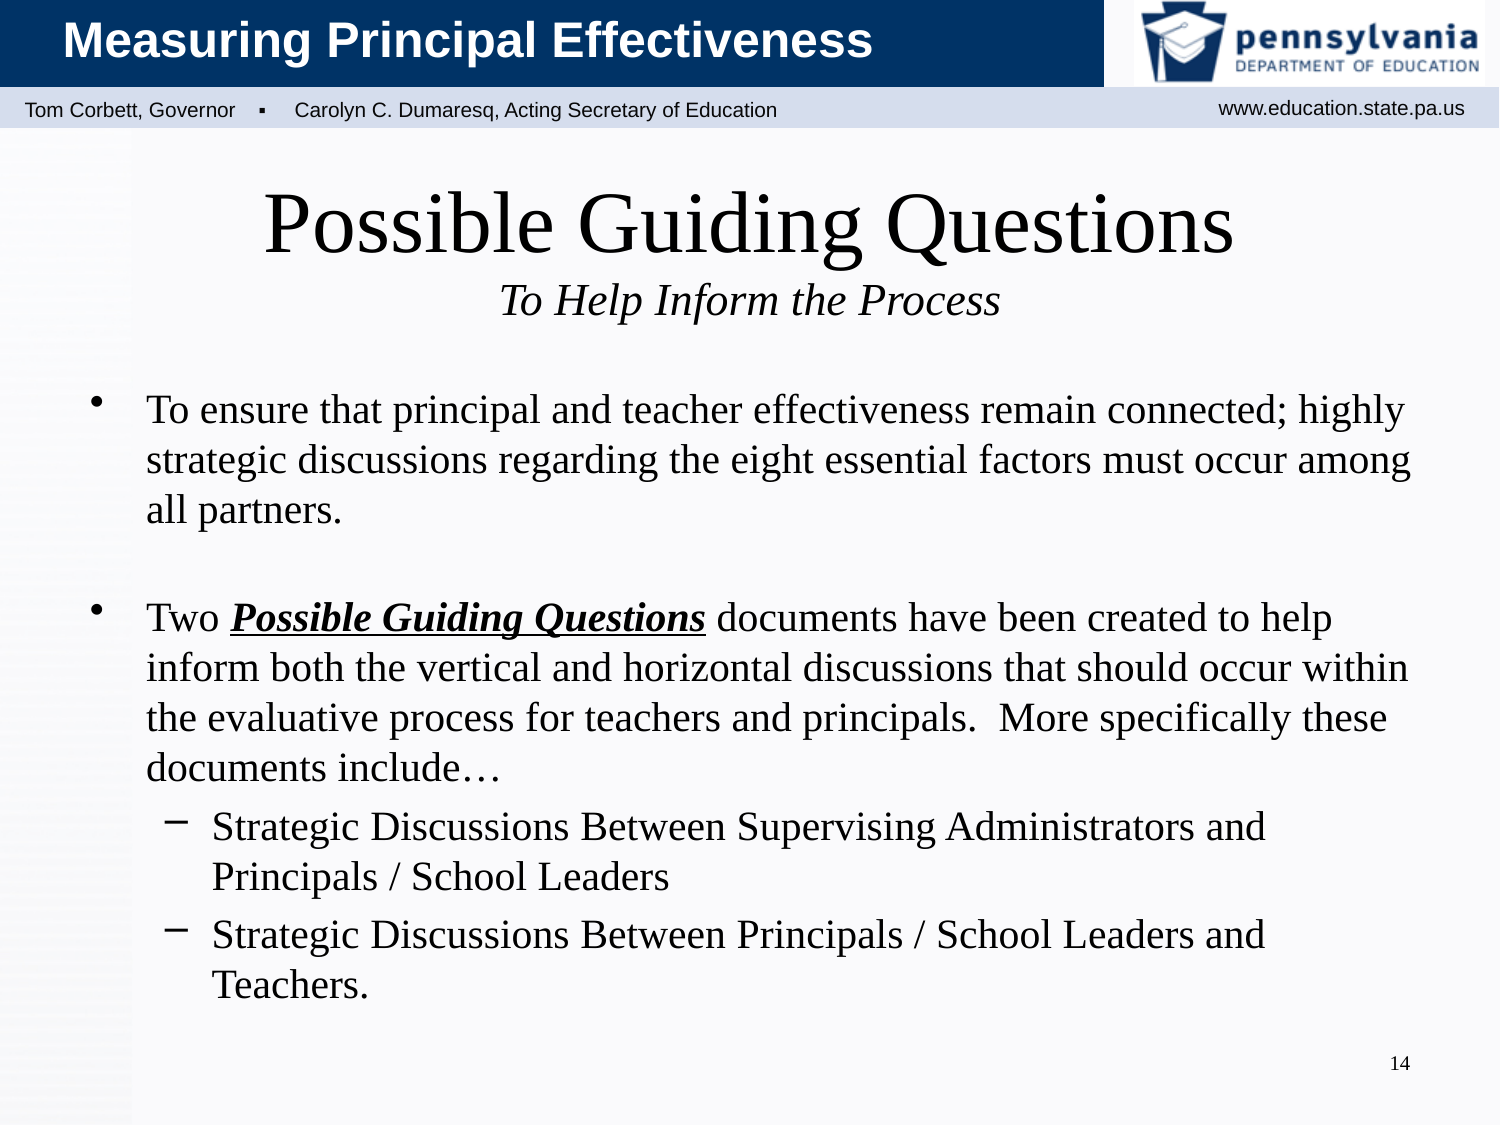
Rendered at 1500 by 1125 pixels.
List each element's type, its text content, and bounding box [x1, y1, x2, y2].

picture [0, 0, 1500, 1125]
text_box 14 [1374, 1042, 1444, 1103]
title Possible Guiding Questions To Help Inform the Process [75, 157, 1425, 338]
list To ensure that principal and teacher effectiveness remain connected; highly strategic discussions regarding the eight essential factors must occur among all partners. Two Possible Guiding Questions documents have been created to help inform both the vertical and horizontal discussions that should occur within the evaluative process for teachers and principals. More specifically these documents include… Strategic Discussions Between Supervising Administrators and Principals / School Leaders Strategic Discussions Between Principals / School Leaders and Teachers. [75, 374, 1442, 1117]
